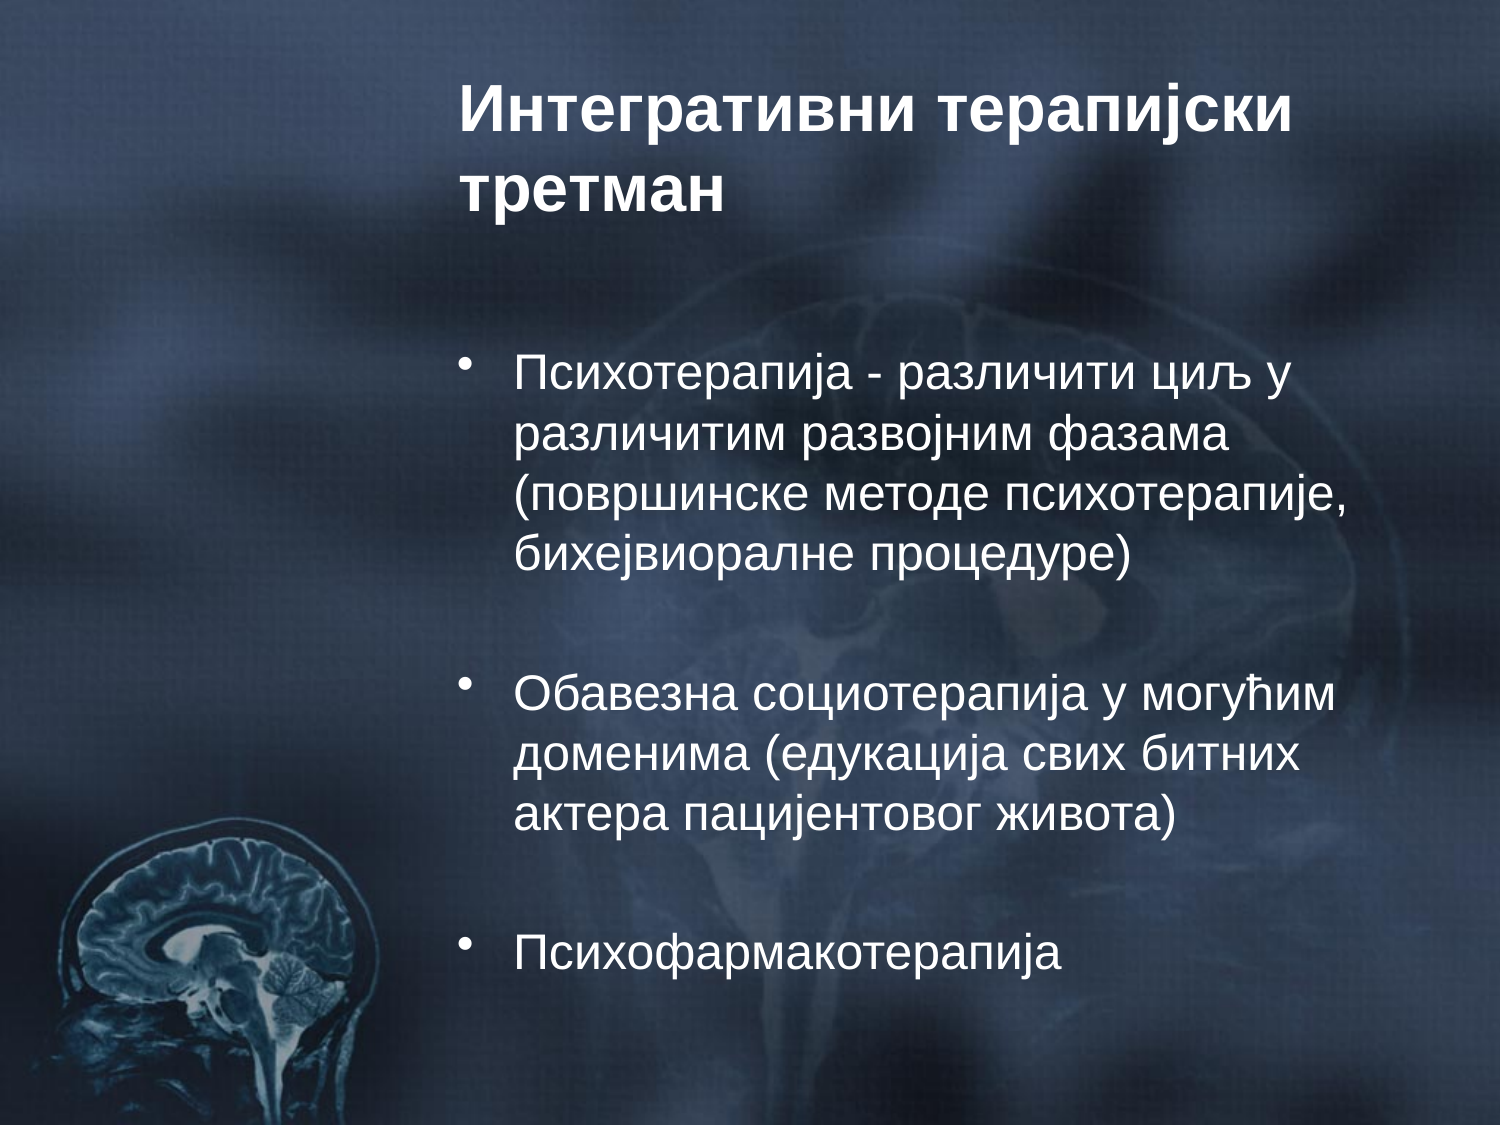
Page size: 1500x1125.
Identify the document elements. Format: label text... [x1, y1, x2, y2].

picture [0, 0, 1500, 1125]
title Интегративни терапијски третман [443, 44, 1480, 233]
list Психотерапија - различити циљ у различитим развојним фазама (површинске методе психотерапије, бихејвиоралне процедуре) Обавезна социотерапија у могућим доменима (едукација свих битних актера пацијентовог живота) Психофармакотерапија [441, 262, 1480, 1006]
